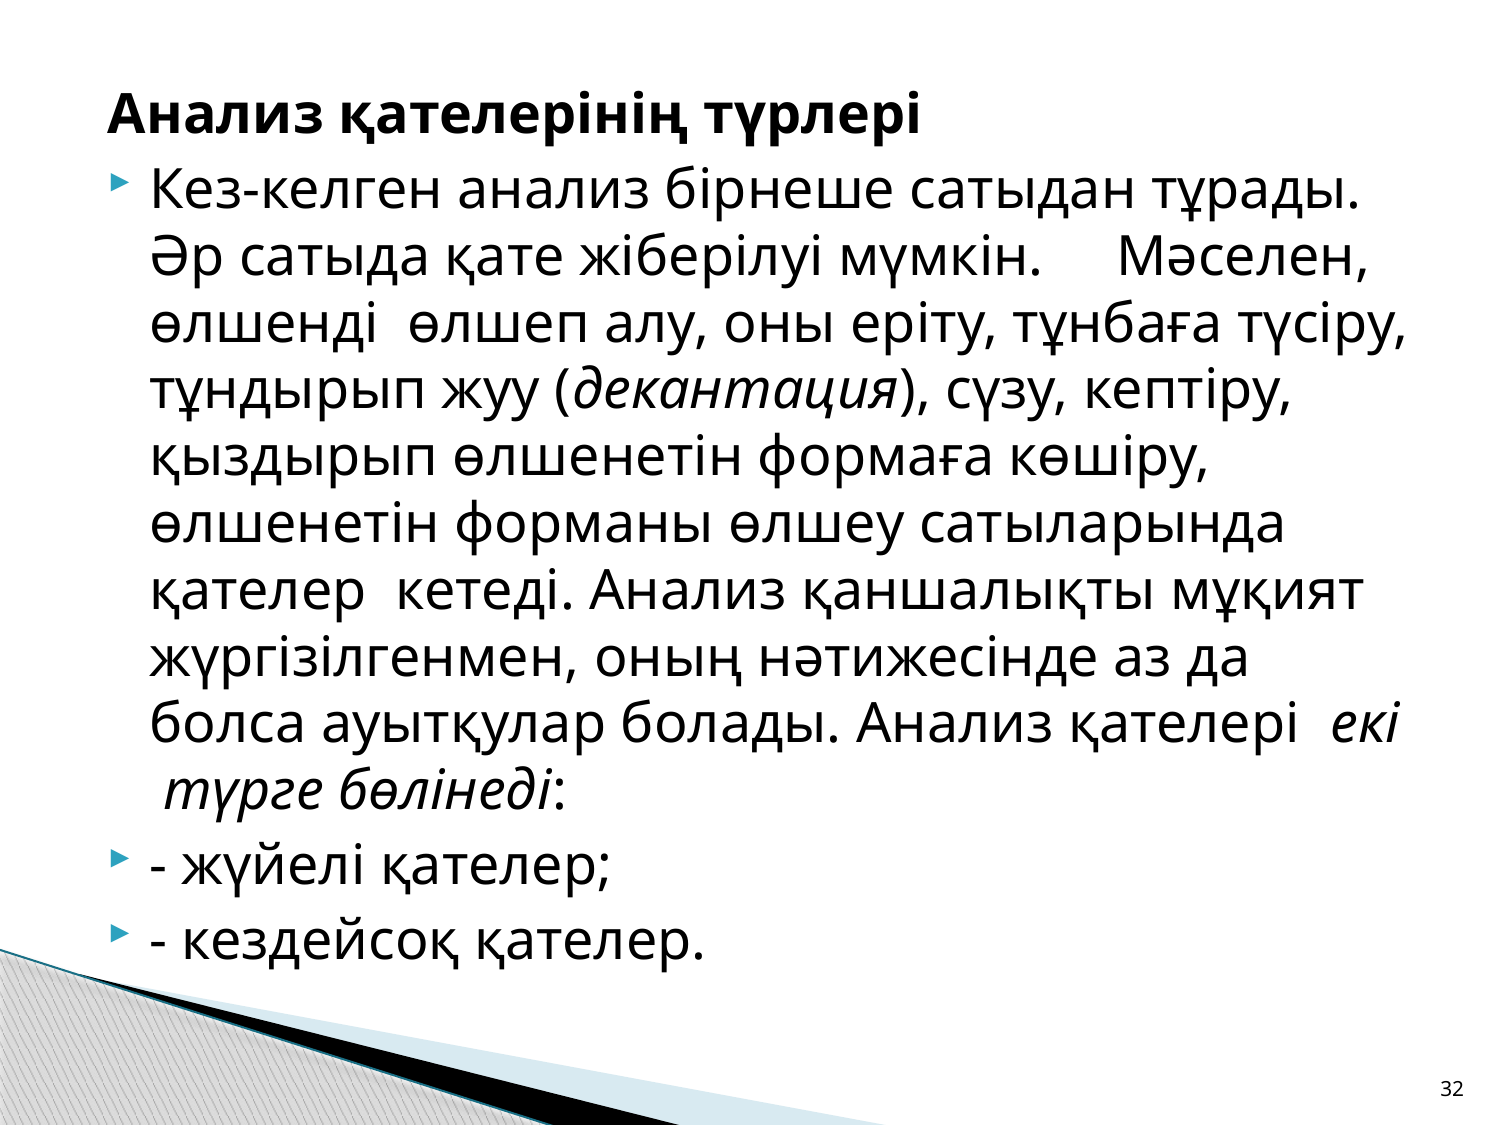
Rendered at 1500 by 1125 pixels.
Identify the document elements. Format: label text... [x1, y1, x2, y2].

slide_number 32 [1418, 1051, 1479, 1112]
list Анализ қателерінің түрлері Кез-келген анализ бірнеше сатыдан тұрады. Әр сатыда қате жіберілуі мүмкін. Мәселен, өлшенді өлшеп алу, оны еріту, тұнбаға түсіру, тұндырып жуу (декантация), сүзу, кептіру, қыздырып өлшенетін формаға көшіру, өлшенетін форманы өлшеу сатыларында қателер кетеді. Анализ қаншалықты мұқият жүргізілгенмен, оның нәтижесінде аз да болса ауытқулар болады. Анализ қателері екі түрге бөлінеді: - жүйелі қателер; - кездейсоқ қателер. [74, 70, 1426, 986]
